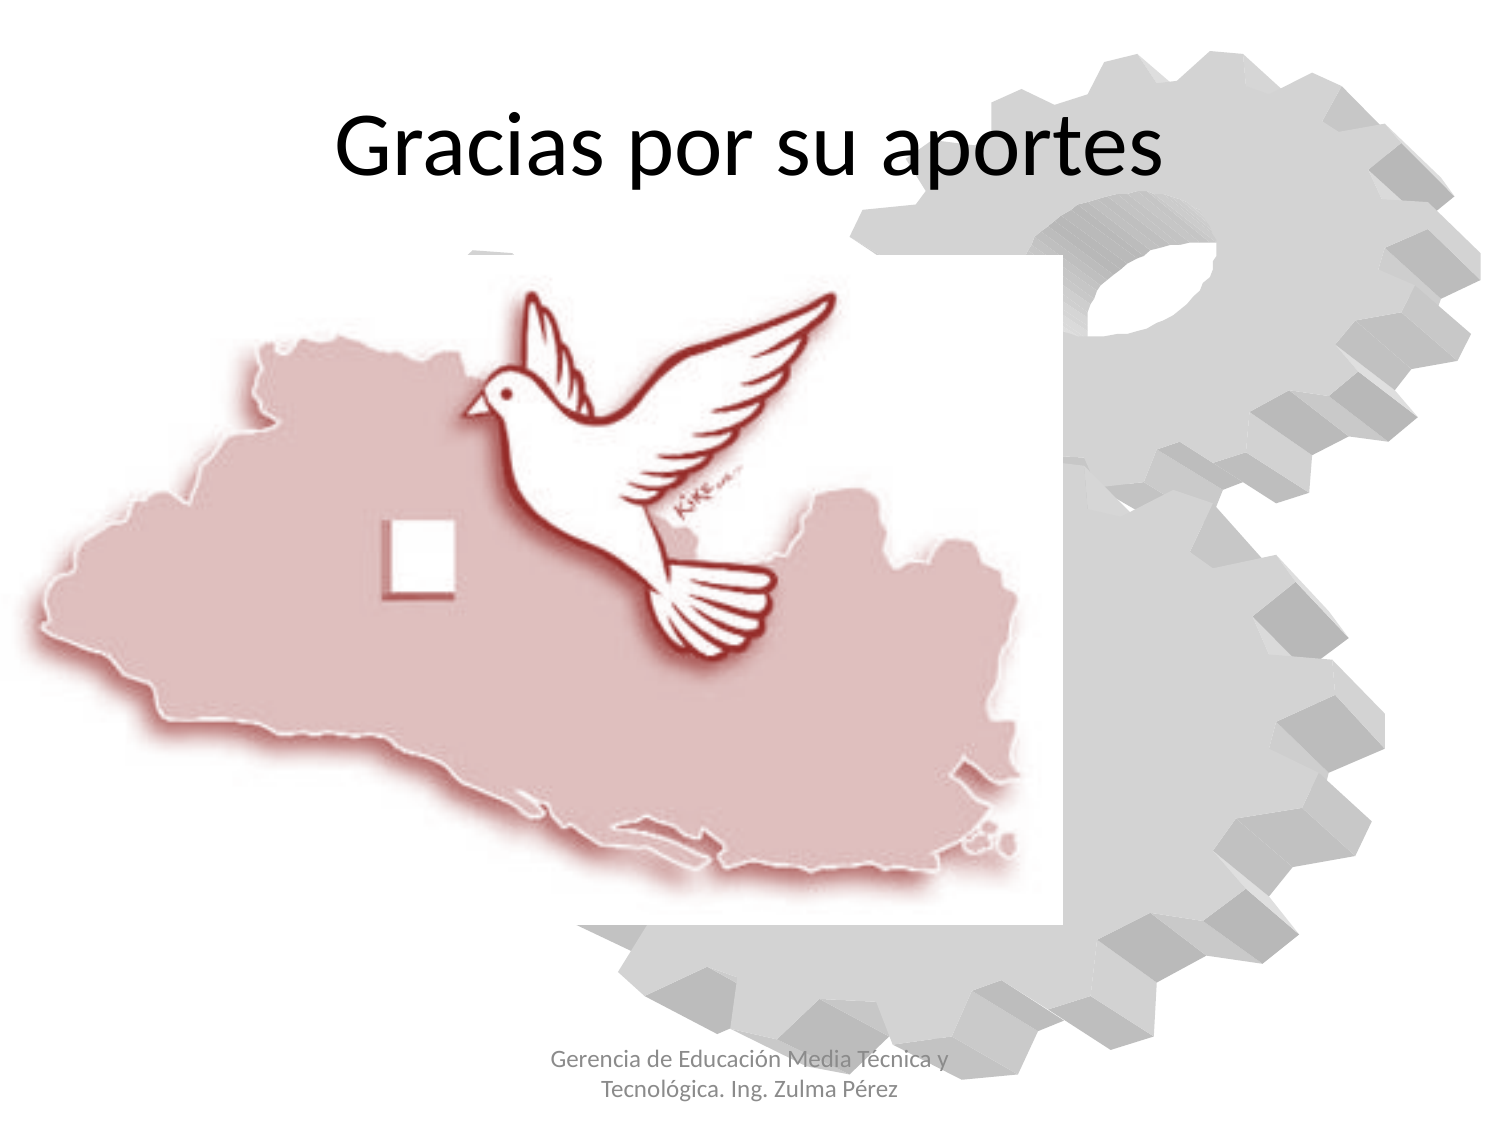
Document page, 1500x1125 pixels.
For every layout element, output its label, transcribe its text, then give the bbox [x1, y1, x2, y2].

title Gracias por su aportes [74, 44, 1426, 233]
footer Gerencia de Educación Media Técnica y Tecnológica. Ing. Zulma Pérez [512, 1042, 988, 1103]
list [0, 255, 1064, 926]
